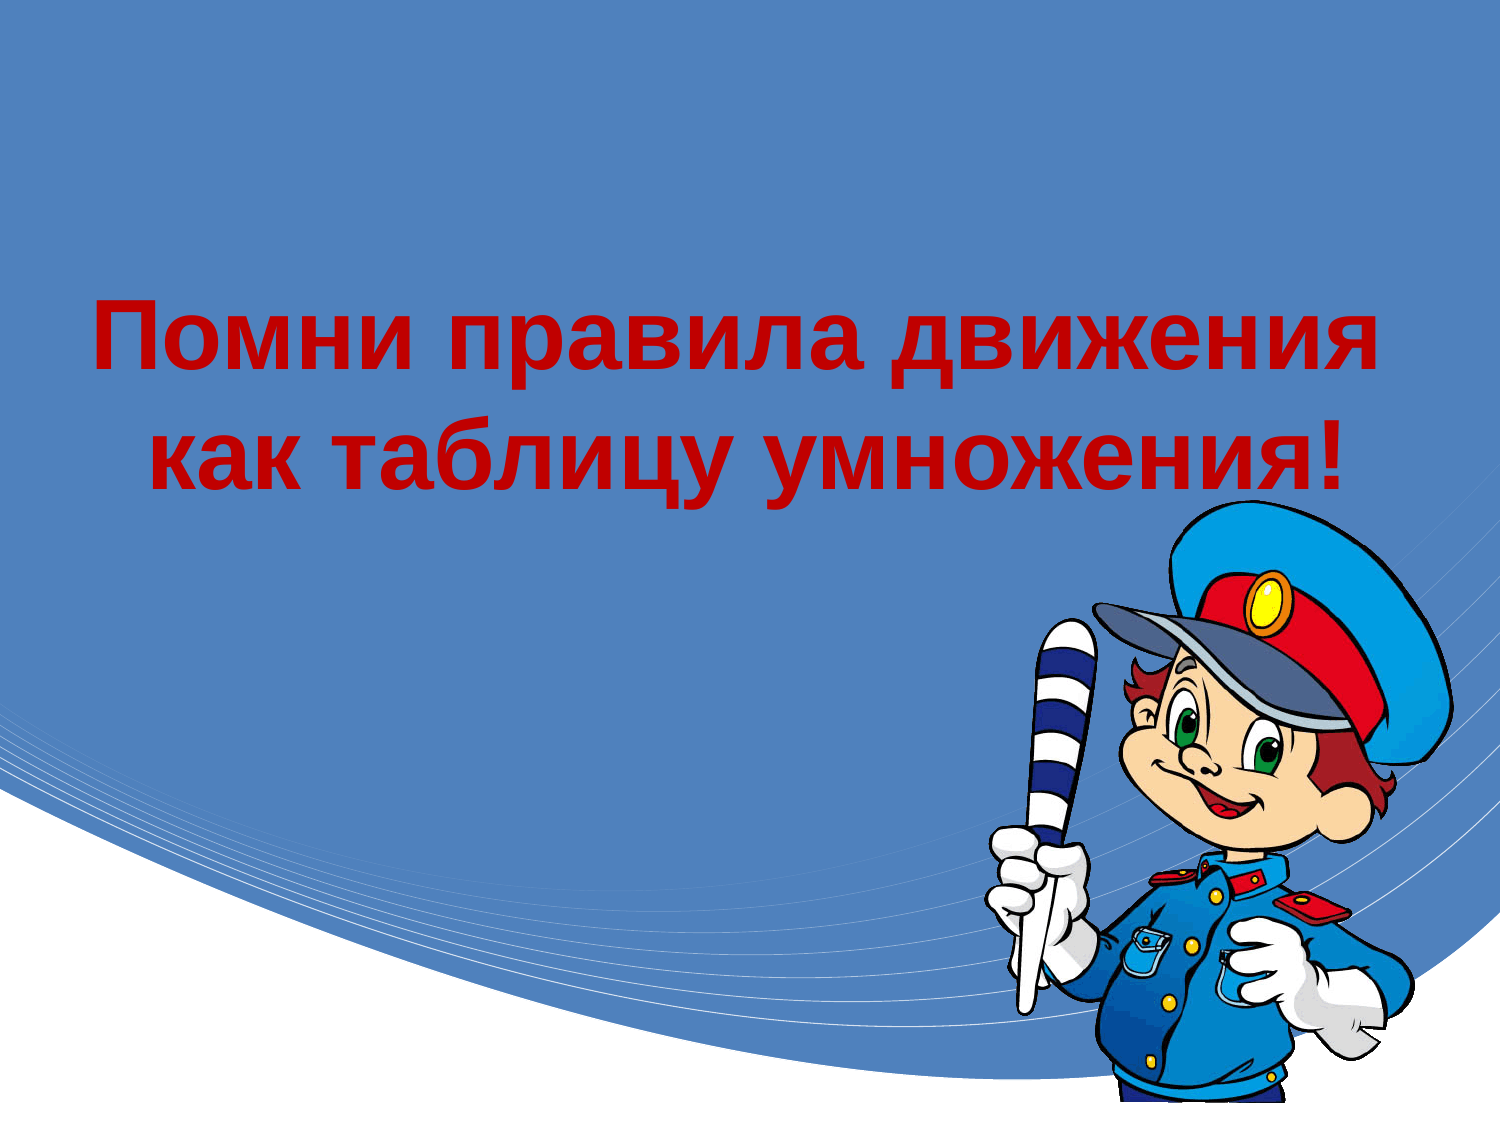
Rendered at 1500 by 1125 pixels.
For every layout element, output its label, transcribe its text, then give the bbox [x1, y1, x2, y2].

picture [960, 472, 1477, 1125]
list Помни правила движения как таблицу умножения! [75, 262, 1425, 1005]
